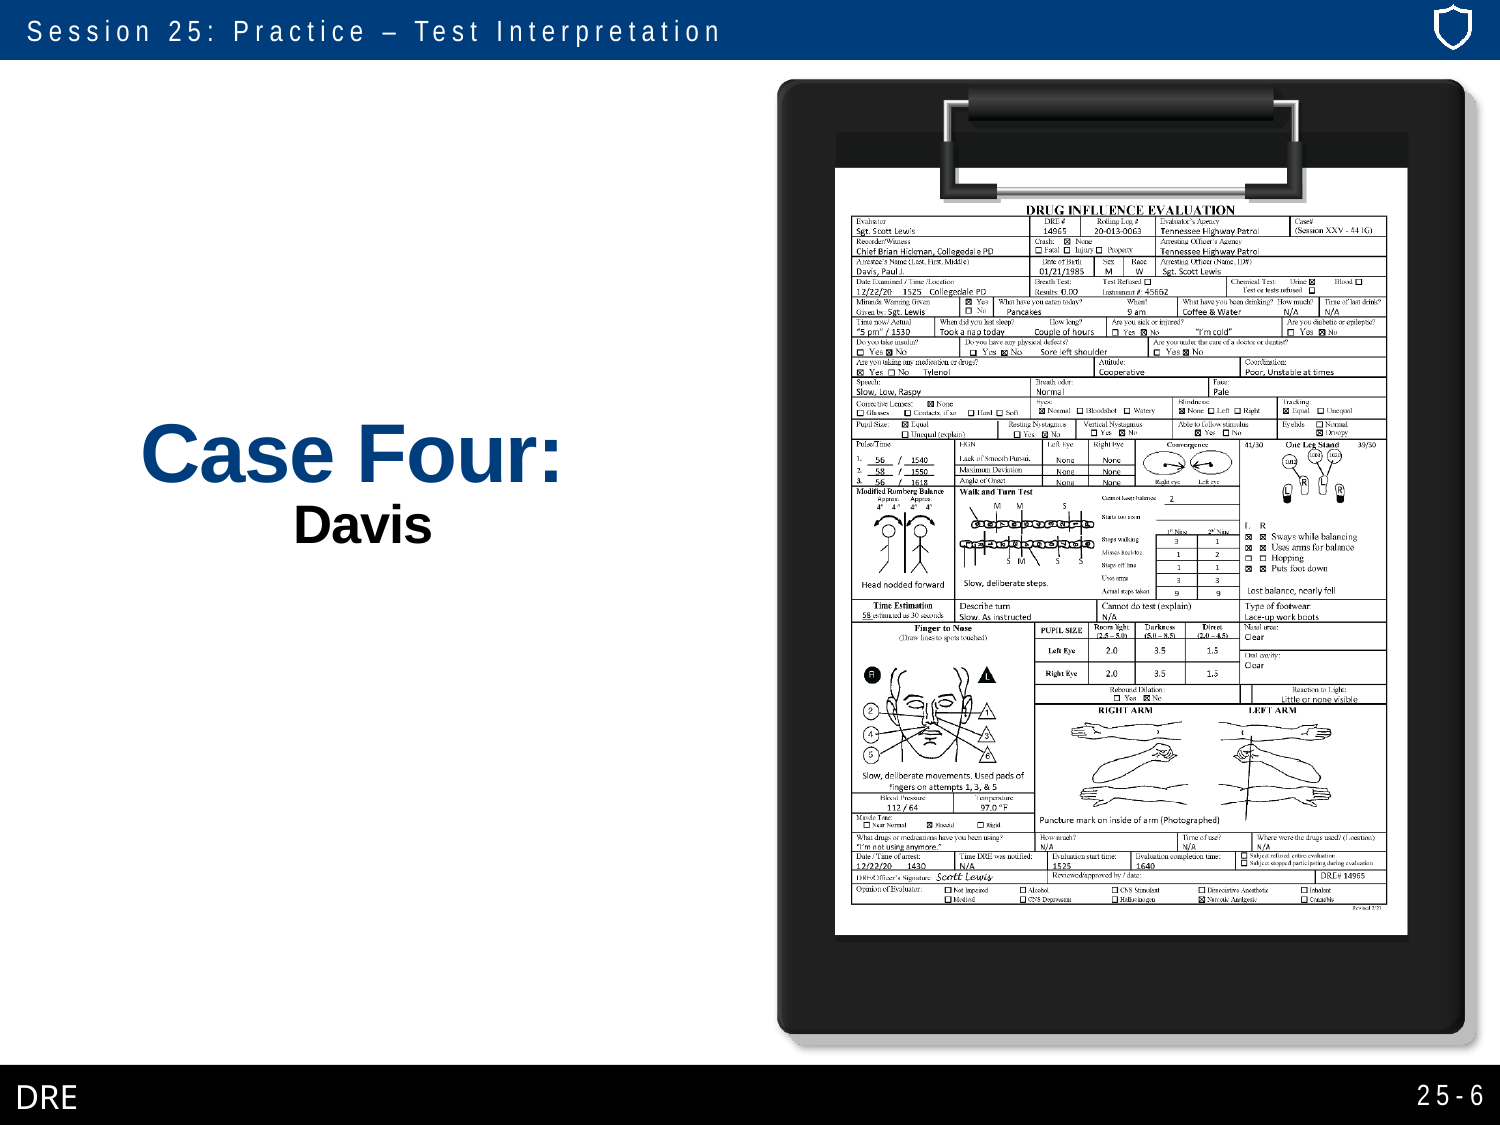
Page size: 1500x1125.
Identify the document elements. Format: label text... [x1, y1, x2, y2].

title Case Four: Davis [29, 305, 699, 563]
picture [777, 79, 1477, 1046]
slide_number 25-6 [1218, 1063, 1499, 1124]
picture [1434, 4, 1472, 50]
